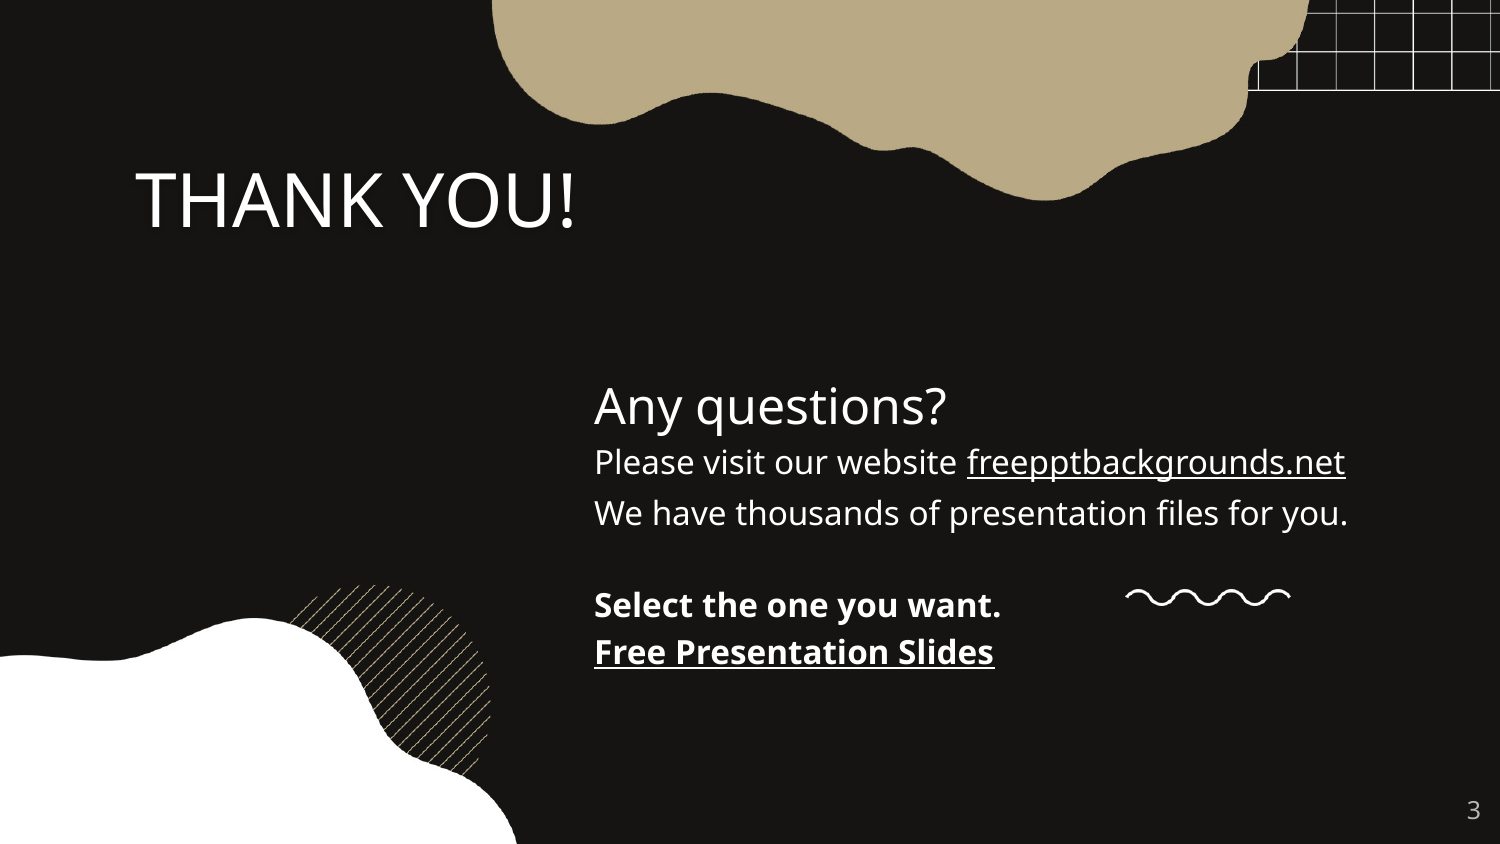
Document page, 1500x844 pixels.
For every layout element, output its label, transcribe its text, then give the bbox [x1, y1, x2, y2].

picture [0, 0, 1500, 844]
title THANK YOU! [87, 101, 626, 294]
slide_number 3 [1391, 779, 1482, 844]
subtitle Any questions? Please visit our website freepptbackgrounds.net We have thousands of presentation files for you. Select the one you want. Free Presentation Slides [594, 365, 1453, 742]
